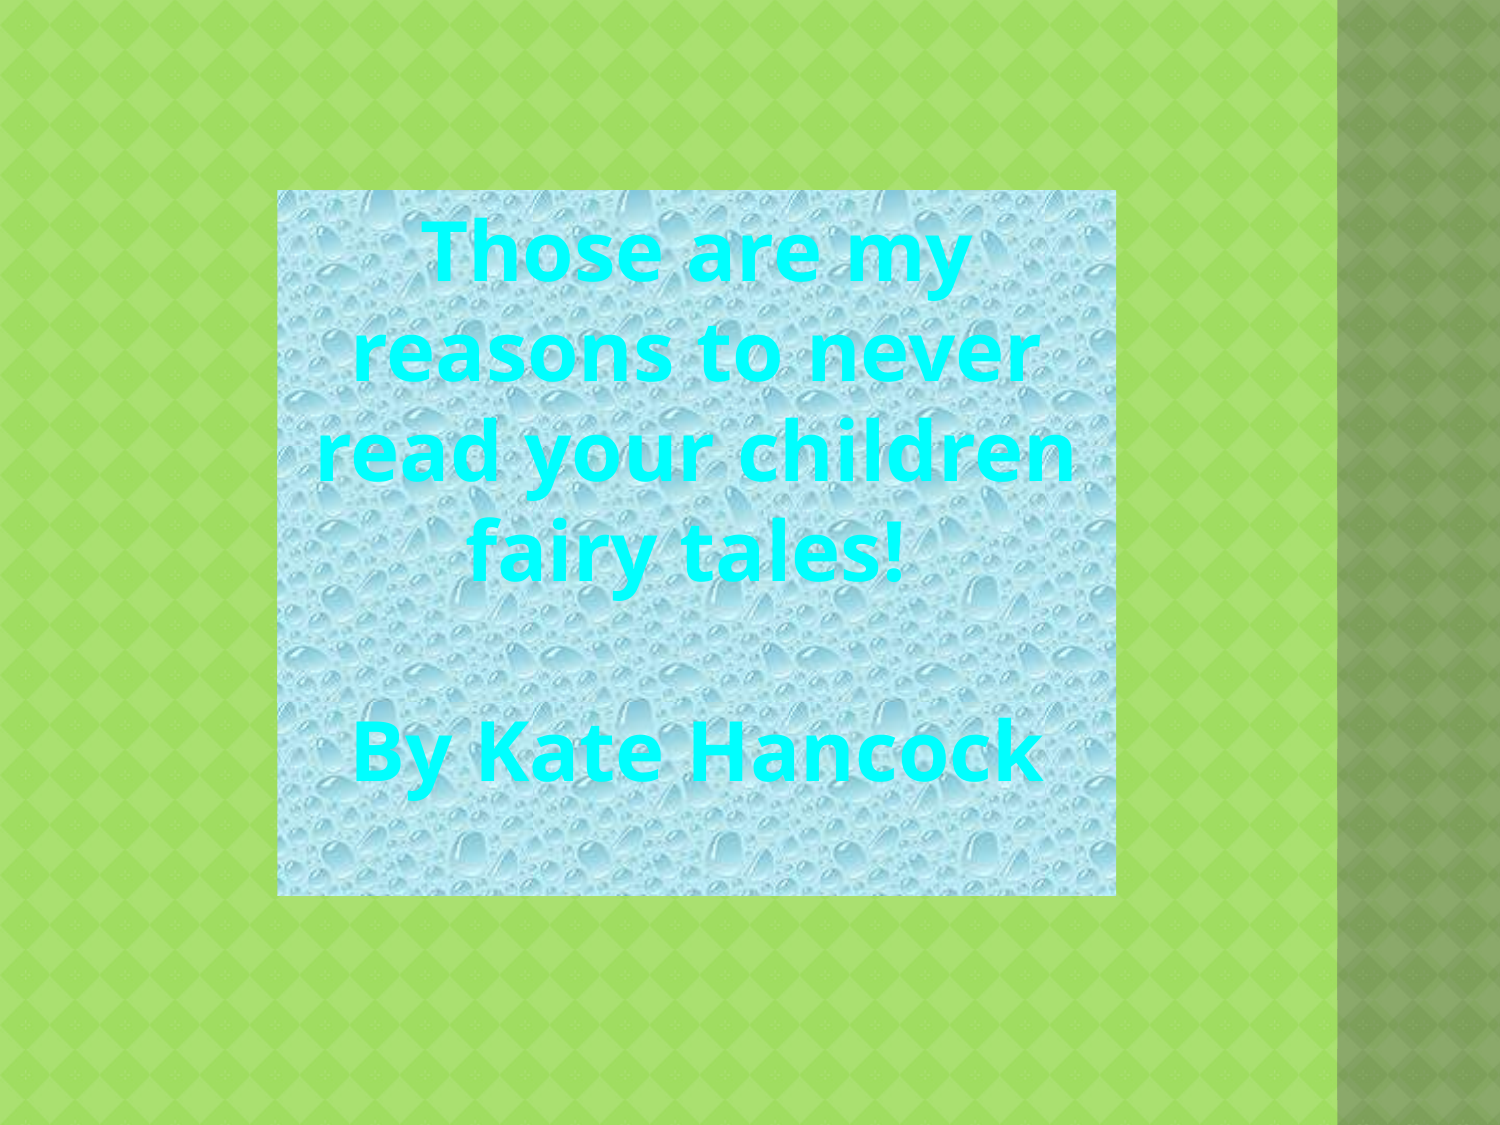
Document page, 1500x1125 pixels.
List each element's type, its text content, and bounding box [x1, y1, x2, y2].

text_box Those are my reasons to never read your children fairy tales! By Kate Hancock [277, 190, 1117, 896]
